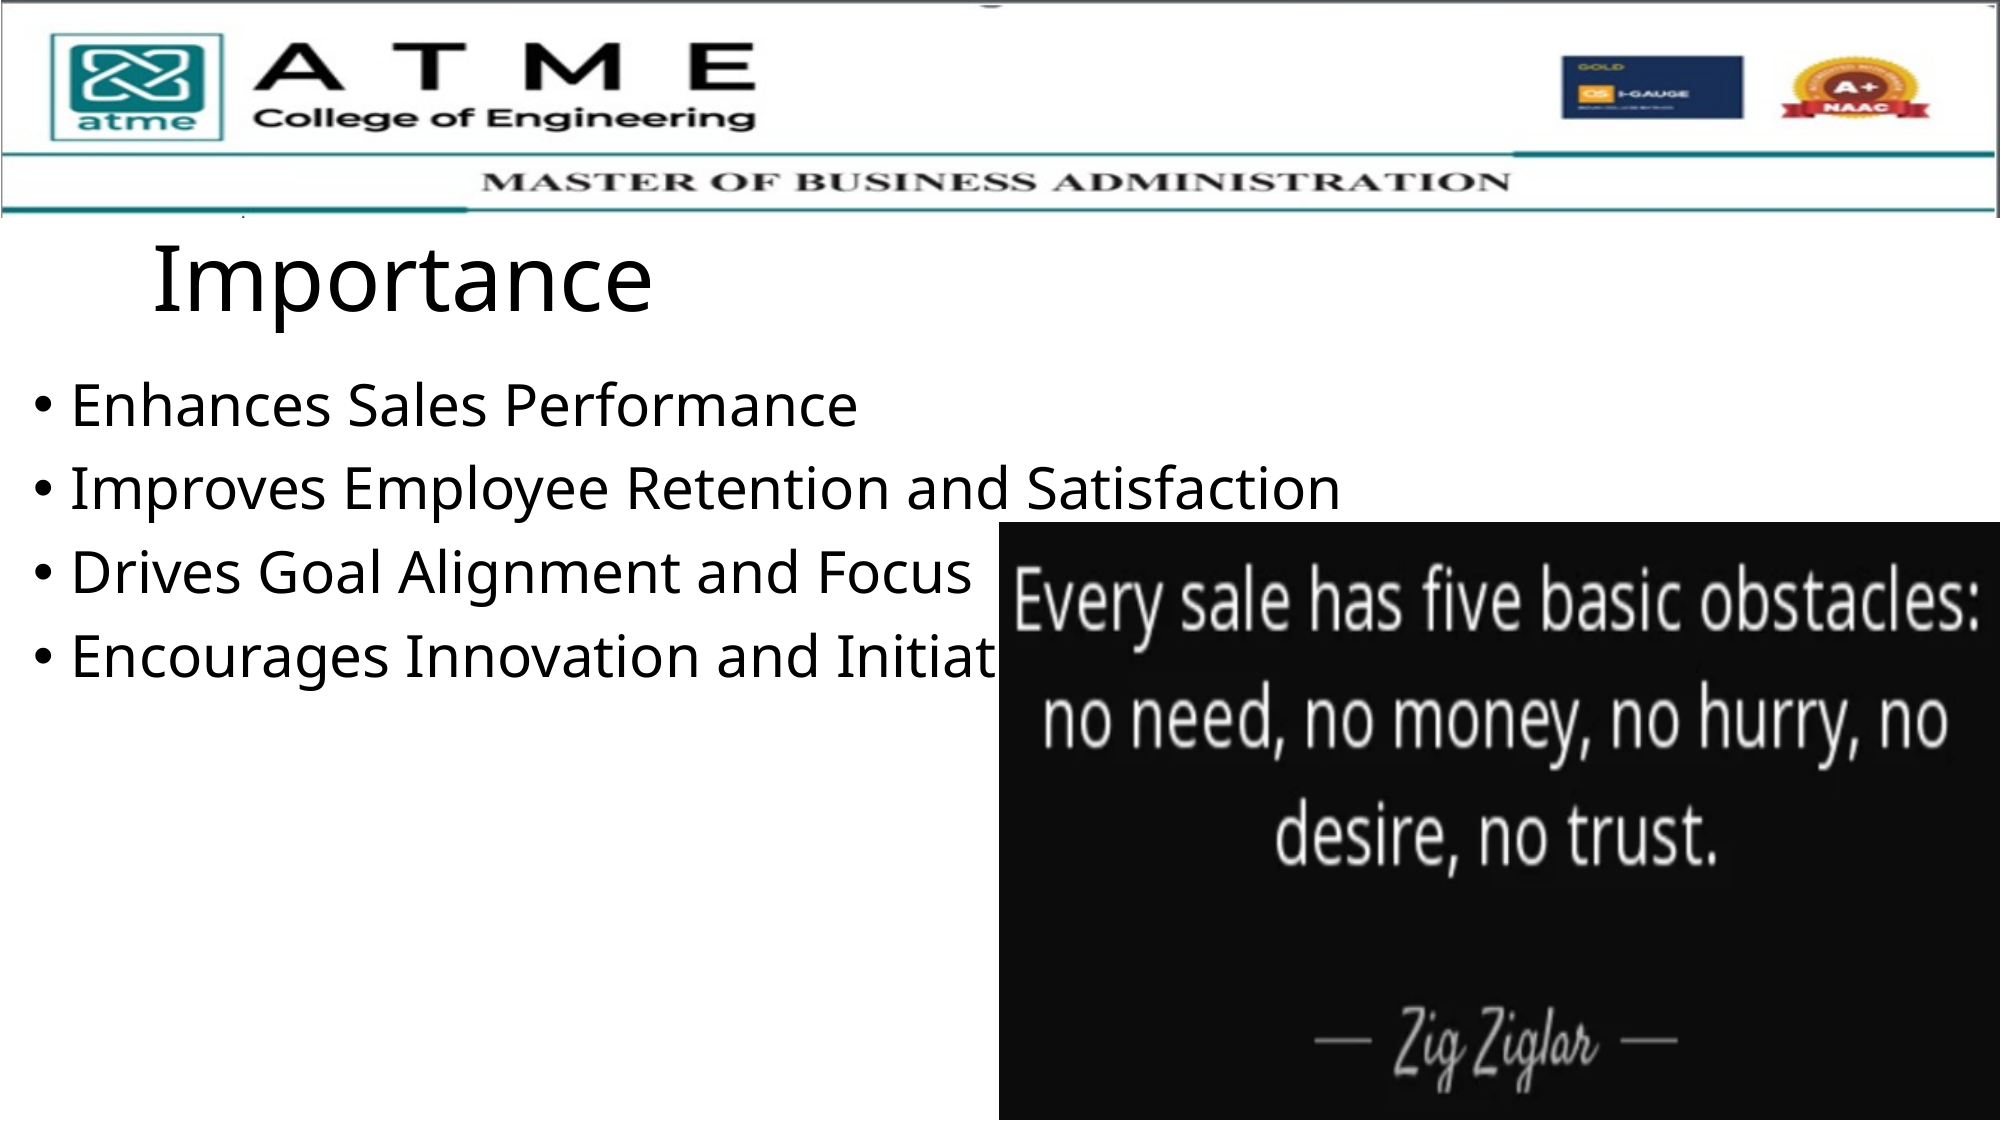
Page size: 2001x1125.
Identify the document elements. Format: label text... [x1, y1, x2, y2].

picture [999, 522, 2000, 1120]
title Importance [137, 222, 1863, 341]
list Enhances Sales Performance Improves Employee Retention and Satisfaction Drives Goal Alignment and Focus Encourages Innovation and Initiative [18, 368, 1978, 1100]
picture [1, 0, 2000, 218]
